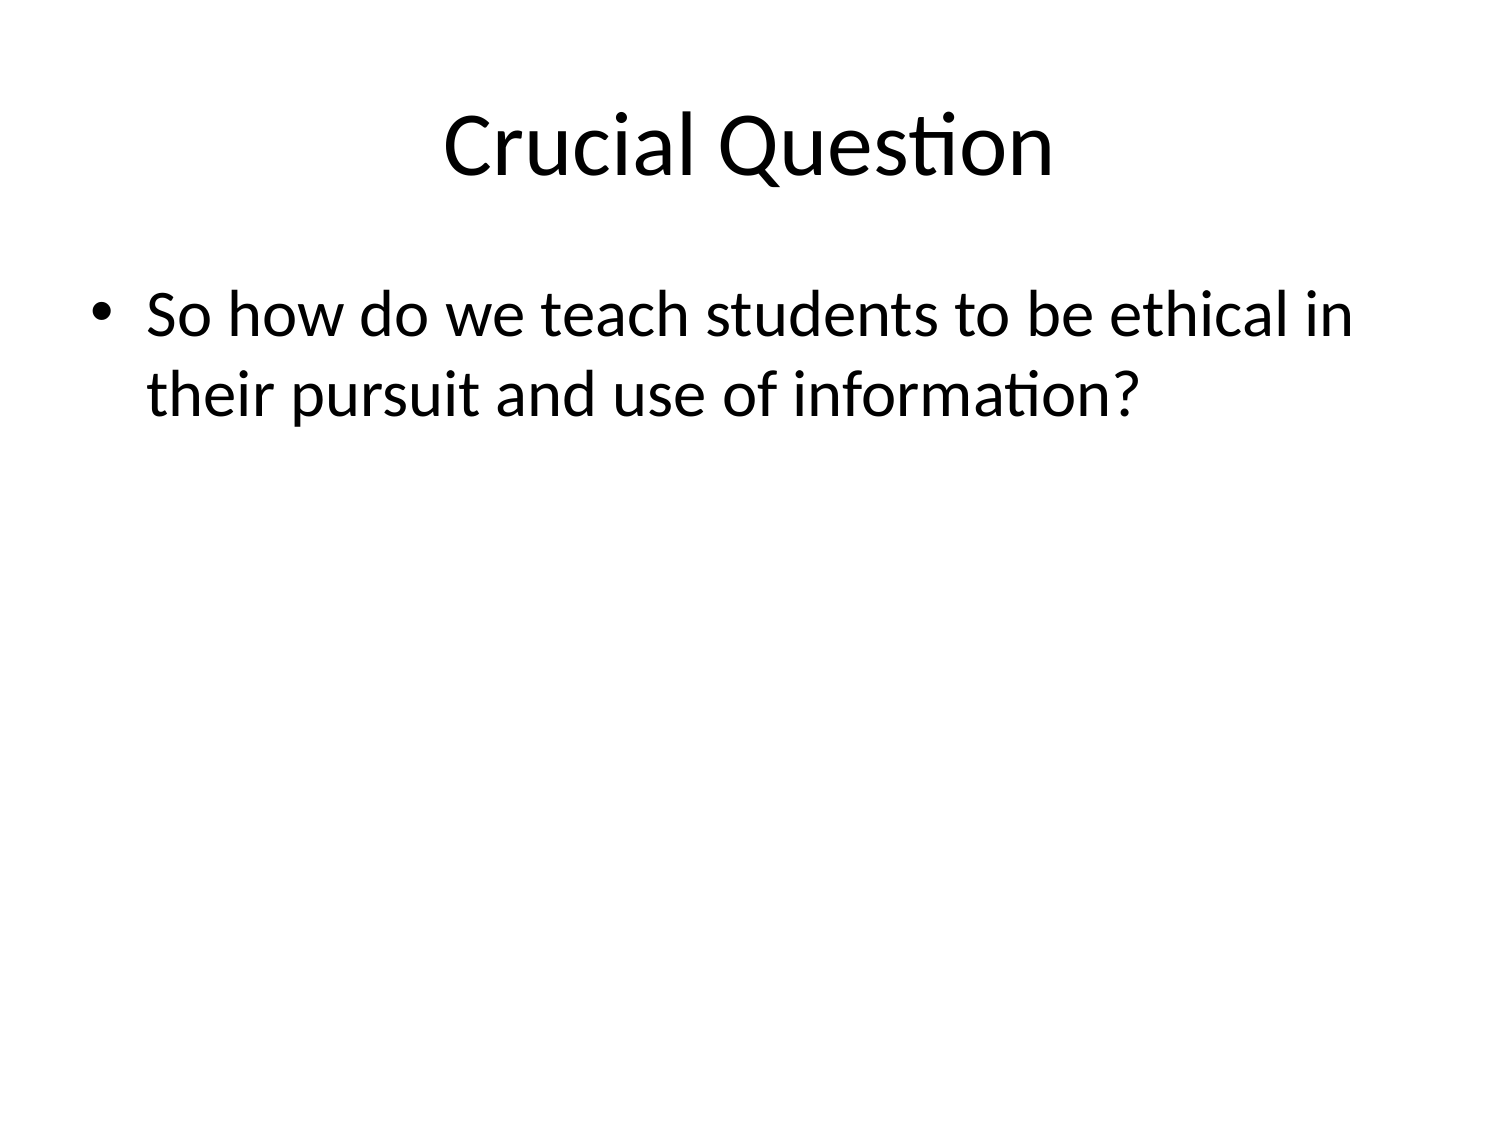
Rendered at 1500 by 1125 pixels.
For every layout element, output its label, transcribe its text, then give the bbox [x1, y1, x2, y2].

list So how do we teach students to be ethical in their pursuit and use of information? [75, 262, 1425, 1005]
title Crucial Question [75, 45, 1425, 233]
